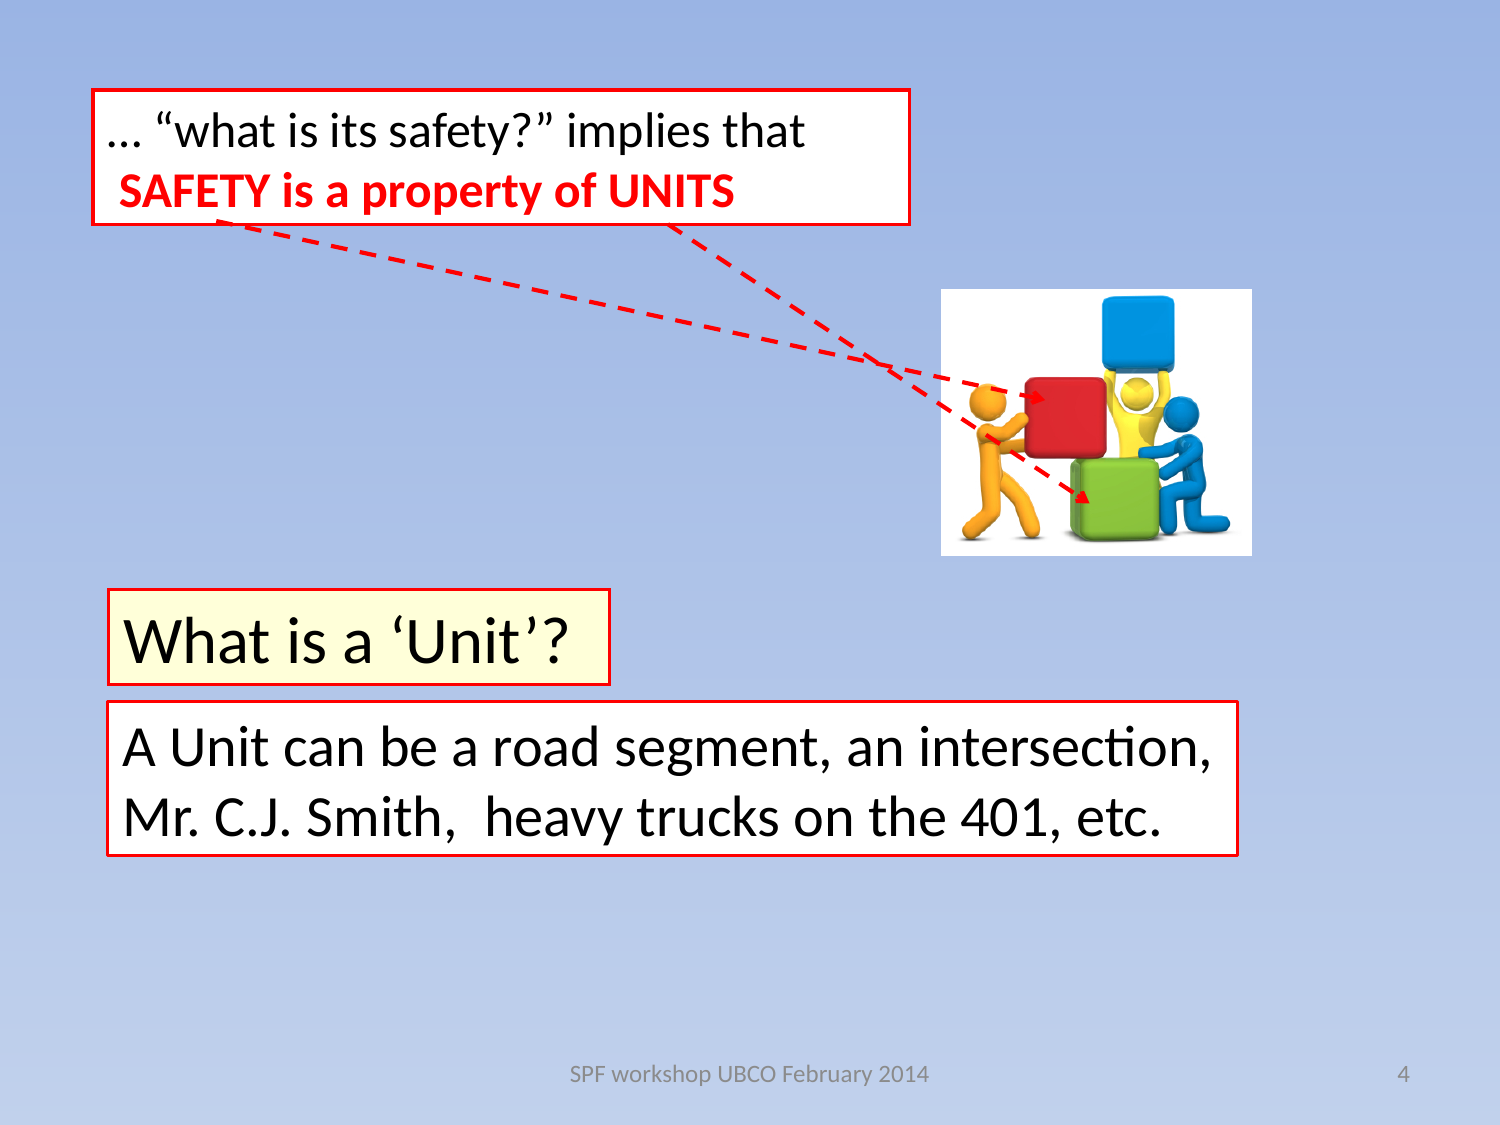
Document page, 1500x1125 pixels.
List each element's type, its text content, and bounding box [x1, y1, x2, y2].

footer SPF workshop UBCO February 2014 [512, 1042, 988, 1103]
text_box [667, 223, 1090, 504]
text_box A Unit can be a road segment, an intersection, Mr. C.J. Smith, heavy trucks on the 401, etc. [107, 701, 1238, 856]
text_box … “what is its safety?” implies that SAFETY is a property of UNITS [92, 89, 910, 225]
slide_number 4 [1074, 1042, 1425, 1103]
text_box What is a ‘Unit’? [108, 589, 610, 685]
picture [941, 289, 1253, 556]
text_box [215, 220, 1046, 401]
